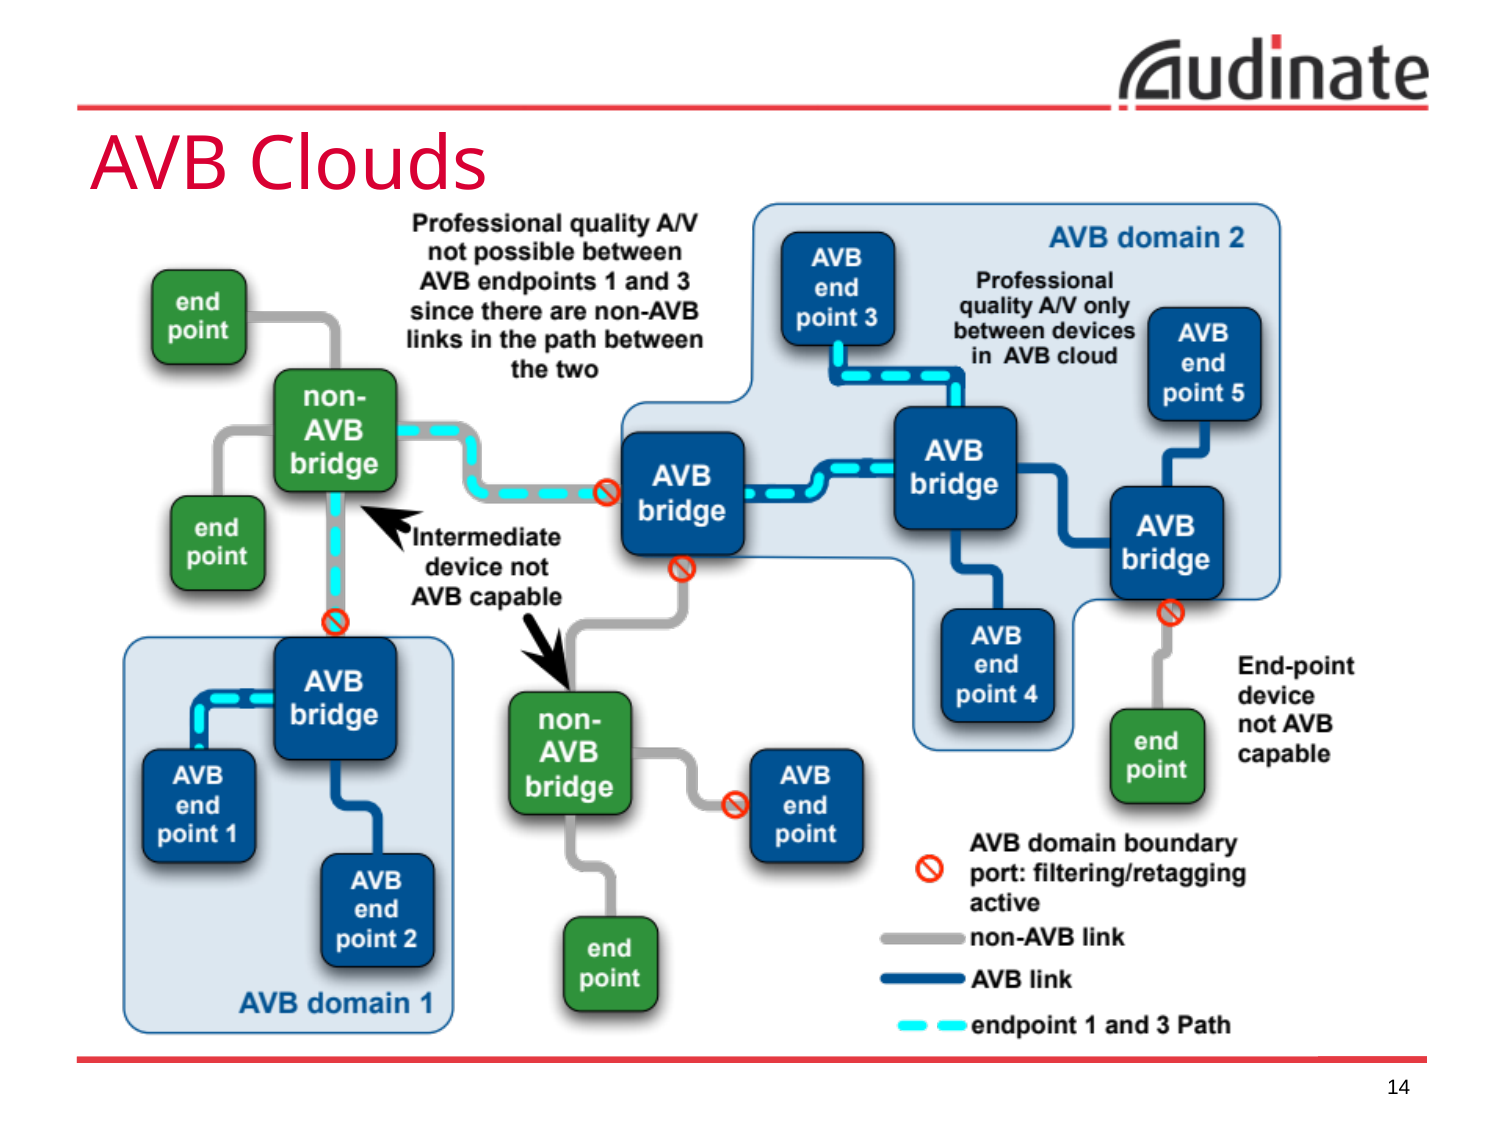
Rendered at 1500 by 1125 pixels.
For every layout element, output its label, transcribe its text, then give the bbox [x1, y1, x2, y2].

slide_number 14 [1074, 1066, 1426, 1103]
picture [117, 198, 1390, 1048]
title AVB Clouds [74, 119, 1426, 200]
picture [65, 22, 1443, 125]
